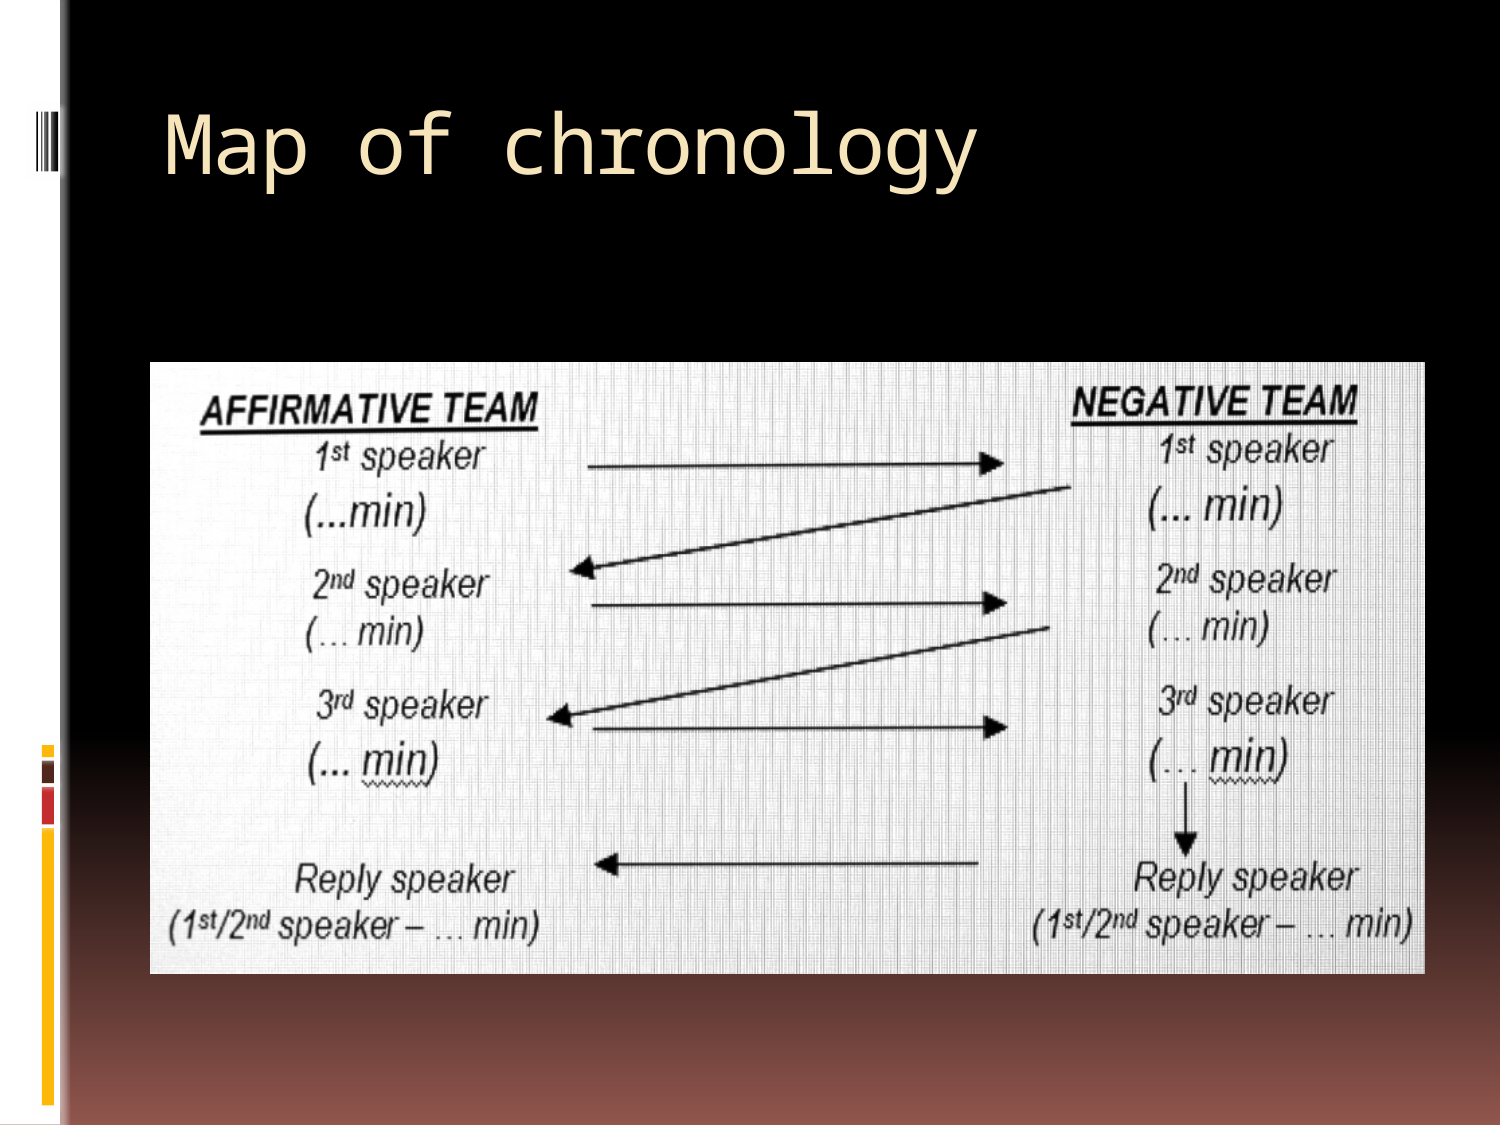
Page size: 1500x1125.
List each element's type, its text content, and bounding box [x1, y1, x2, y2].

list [149, 361, 1426, 974]
title Map of chronology [150, 83, 1425, 234]
